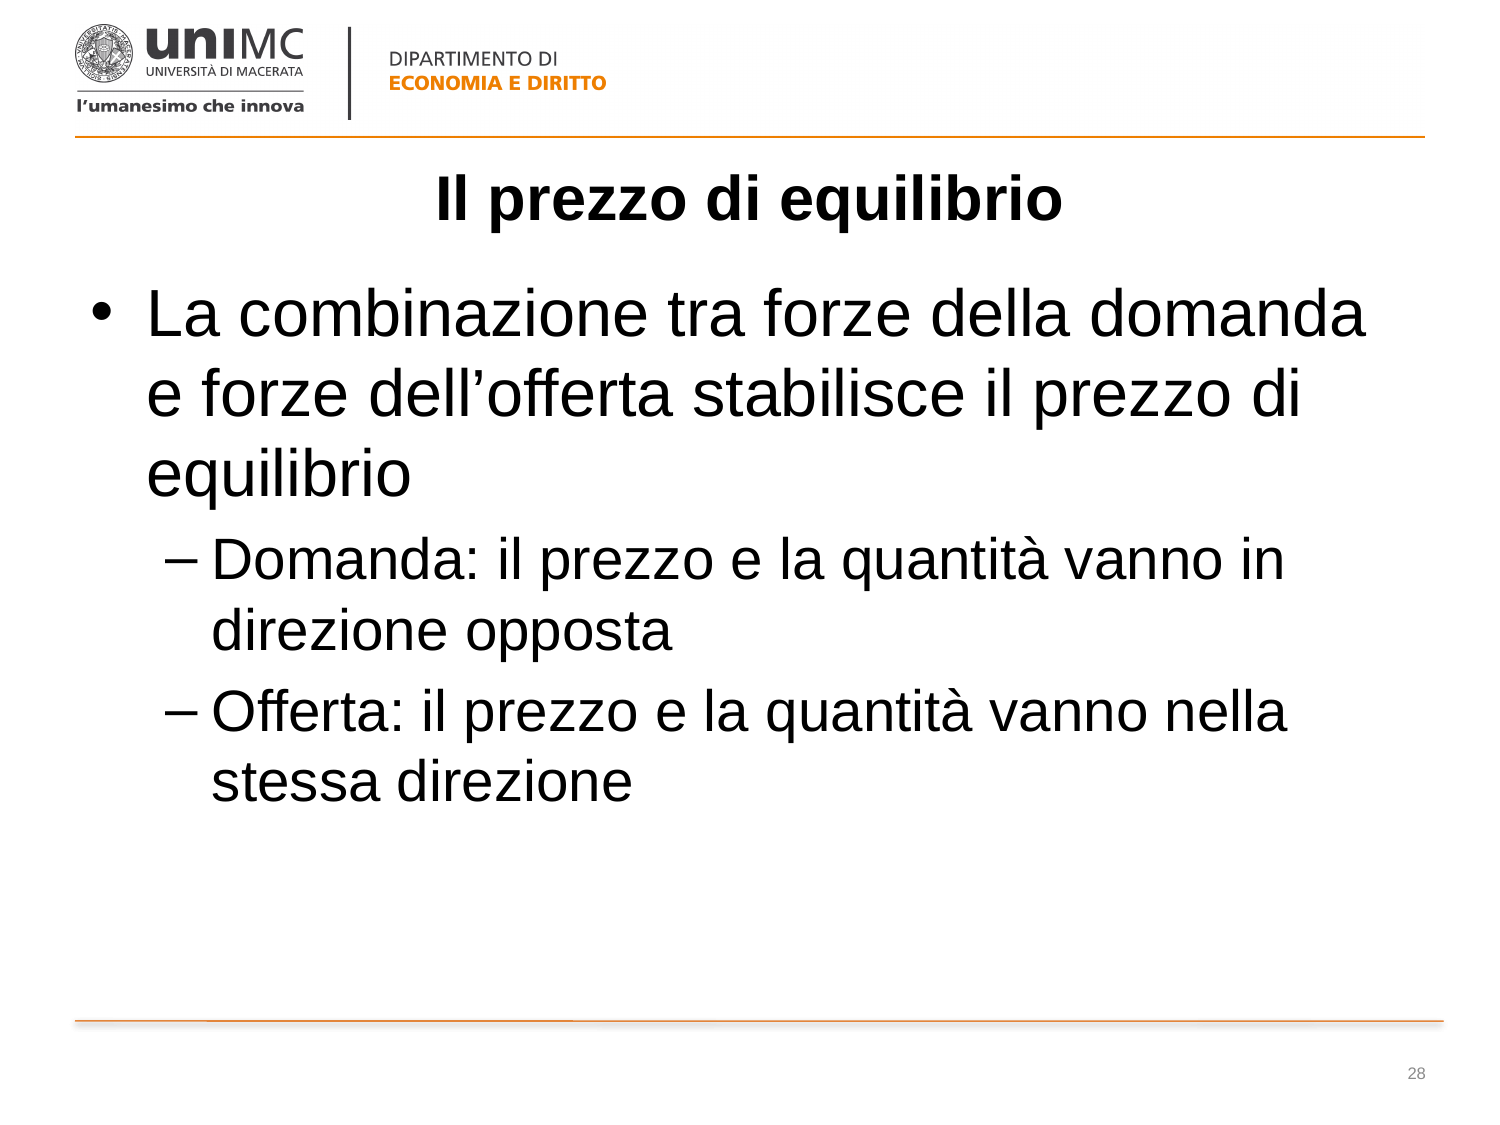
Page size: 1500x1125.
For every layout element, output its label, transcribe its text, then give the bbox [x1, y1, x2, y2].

list La combinazione tra forze della domanda e forze dell’offerta stabilisce il prezzo di equilibrio Domanda: il prezzo e la quantità vanno in direzione opposta Offerta: il prezzo e la quantità vanno nella stessa direzione [75, 262, 1425, 1005]
picture [75, 24, 1425, 138]
slide_number 28 [1091, 1042, 1442, 1103]
title Il prezzo di equilibrio [75, 149, 1425, 241]
